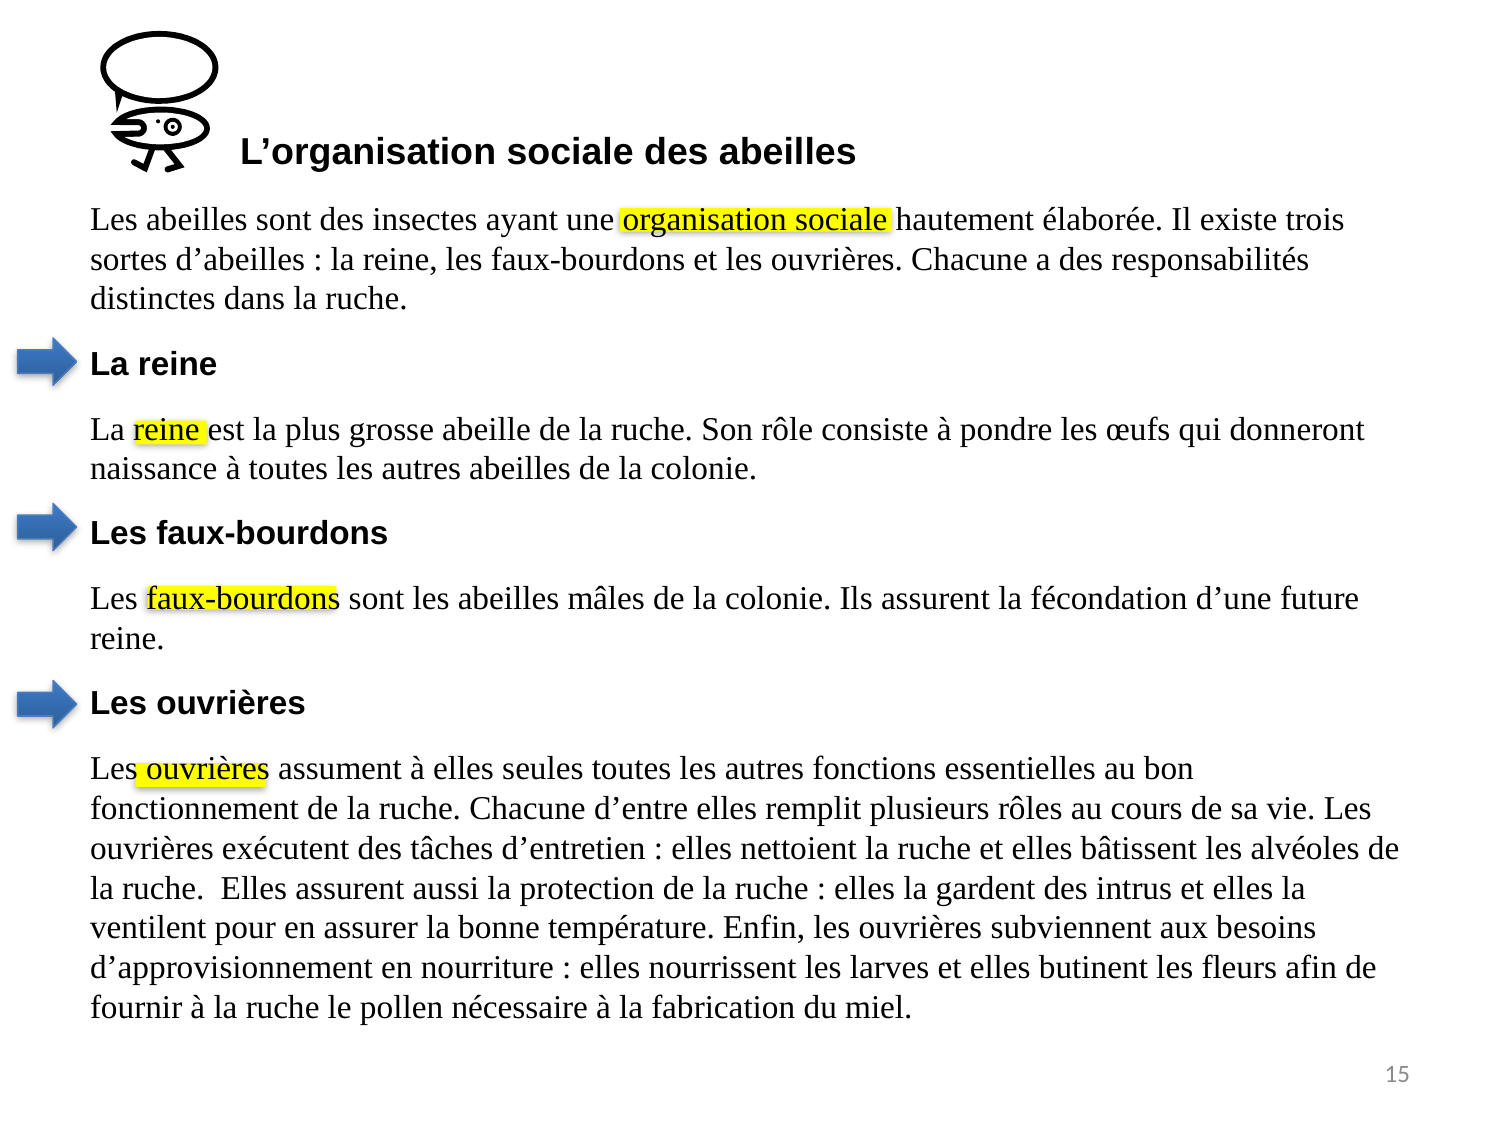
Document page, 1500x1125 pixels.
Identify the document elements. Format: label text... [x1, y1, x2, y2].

text_box [16, 337, 78, 386]
list L’organisation sociale des abeilles Les abeilles sont des insectes ayant une organisation sociale hautement élaborée. Il existe trois sortes d’abeilles : la reine, les faux-bourdons et les ouvrières. Chacune a des responsabilités distinctes dans la ruche. La reine La reine est la plus grosse abeille de la ruche. Son rôle consiste à pondre les œufs qui donneront naissance à toutes les autres abeilles de la colonie. Les faux-bourdons Les faux-bourdons sont les abeilles mâles de la colonie. Ils assurent la fécondation d’une future reine. Les ouvrières Les ouvrières assument à elles seules toutes les autres fonctions essentielles au bon fonctionnement de la ruche. Chacune d’entre elles remplit plusieurs rôles au cours de sa vie. Les ouvrières exécutent des tâches d’entretien : elles nettoient la ruche et elles bâtissent les alvéoles de la ruche. Elles assurent aussi la protection de la ruche : elles la gardent des intrus et elles la ventilent pour en assurer la bonne température. Enfin, les ouvrières subviennent aux besoins d’approvisionnement en nourriture : elles nourrissent les larves et elles butinent les fleurs afin de fournir à la ruche le pollen nécessaire à la fabrication du miel. [75, 54, 1424, 1094]
text_box [16, 679, 78, 729]
slide_number 15 [1074, 1042, 1425, 1103]
text_box [16, 502, 78, 552]
picture [100, 30, 219, 173]
